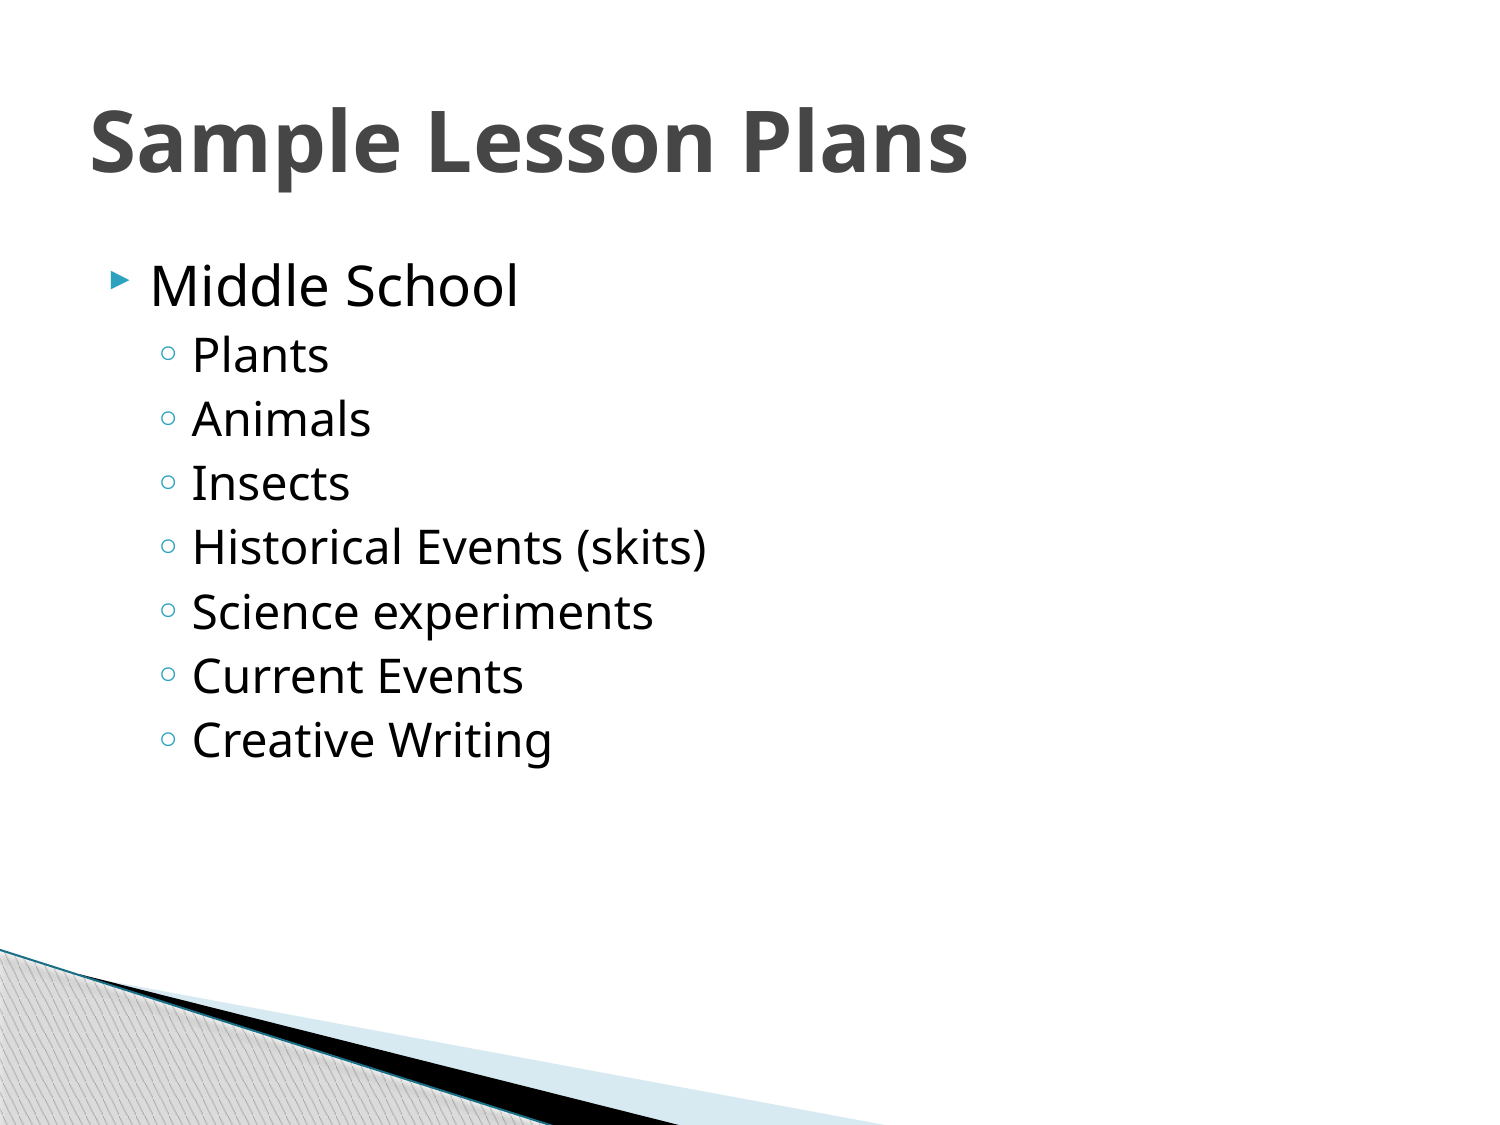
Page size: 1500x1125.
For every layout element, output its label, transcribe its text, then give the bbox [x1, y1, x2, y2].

title Sample Lesson Plans [75, 45, 1425, 233]
list Middle School Plants Animals Insects Historical Events (skits) Science experiments Current Events Creative Writing [75, 243, 1425, 986]
